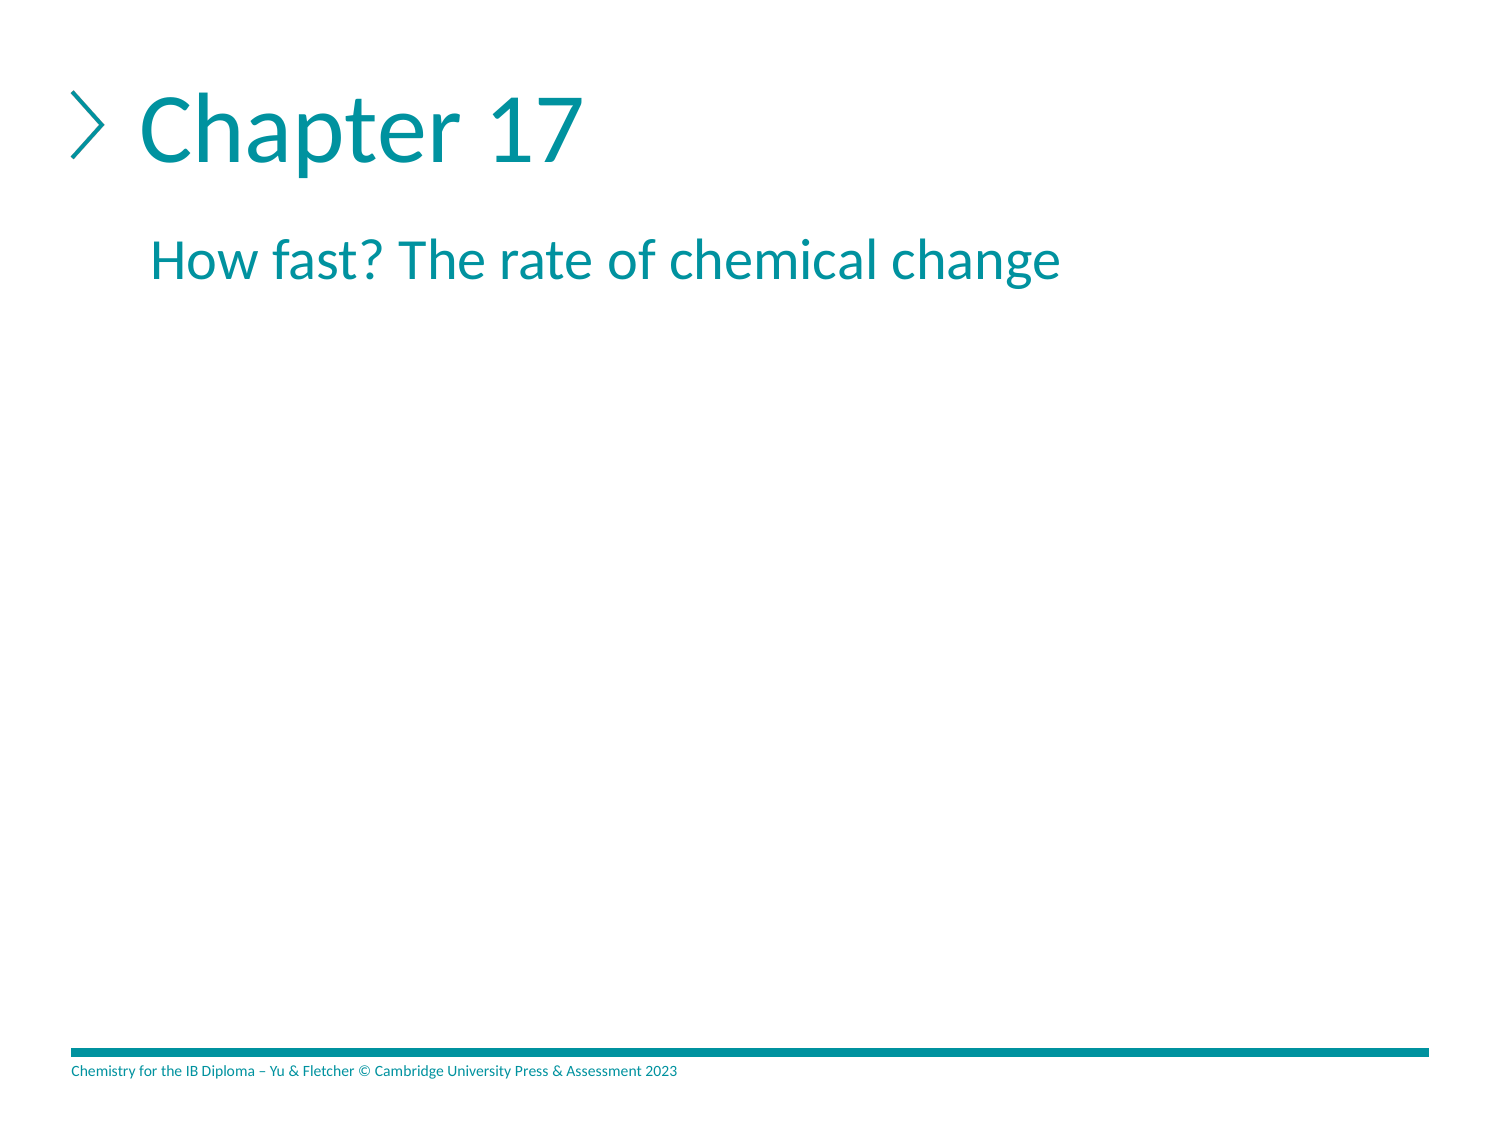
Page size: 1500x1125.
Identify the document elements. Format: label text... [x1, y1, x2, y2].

text_box How fast? The rate of chemical change [135, 221, 1265, 326]
title Chapter 17 [124, 68, 1197, 224]
picture [68, 88, 108, 161]
